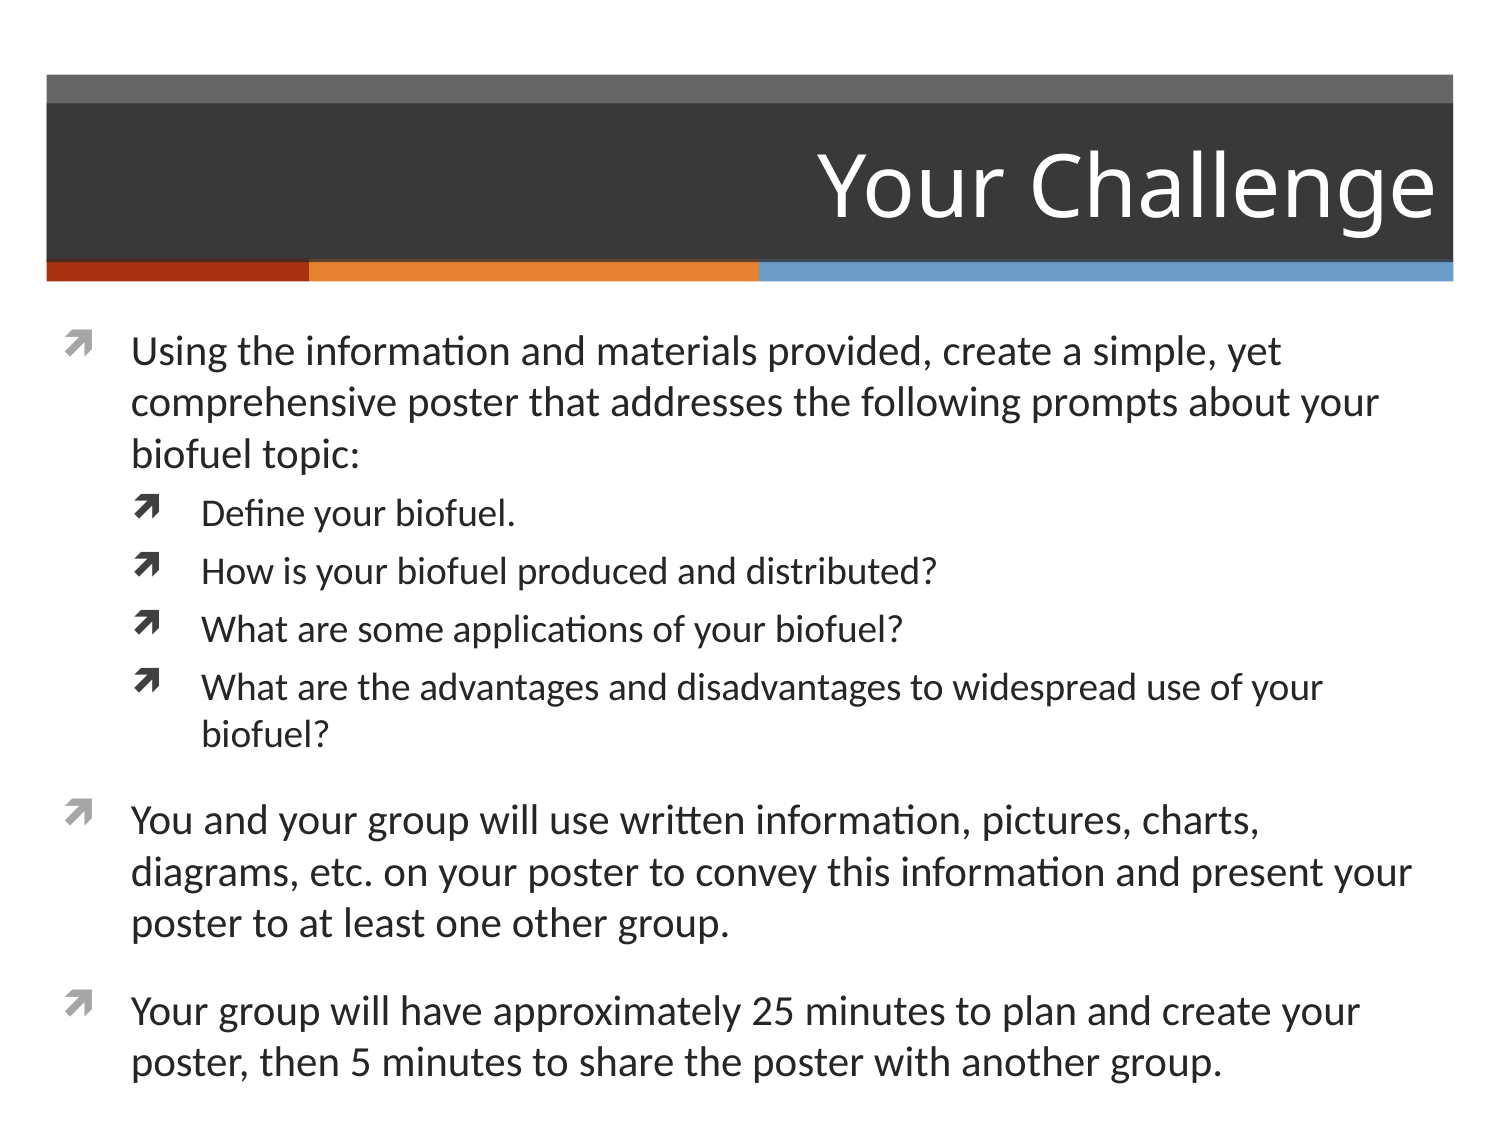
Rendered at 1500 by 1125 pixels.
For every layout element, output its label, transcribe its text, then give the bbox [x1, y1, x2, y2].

list Using the information and materials provided, create a simple, yet comprehensive poster that addresses the following prompts about your biofuel topic: Define your biofuel. How is your biofuel produced and distributed? What are some applications of your biofuel? What are the advantages and disadvantages to widespread use of your biofuel? You and your group will use written information, pictures, charts, diagrams, etc. on your poster to convey this information and present your poster to at least one other group. Your group will have approximately 25 minutes to plan and create your poster, then 5 minutes to share the poster with another group. [46, 314, 1454, 1094]
title Your Challenge [46, 103, 1454, 263]
